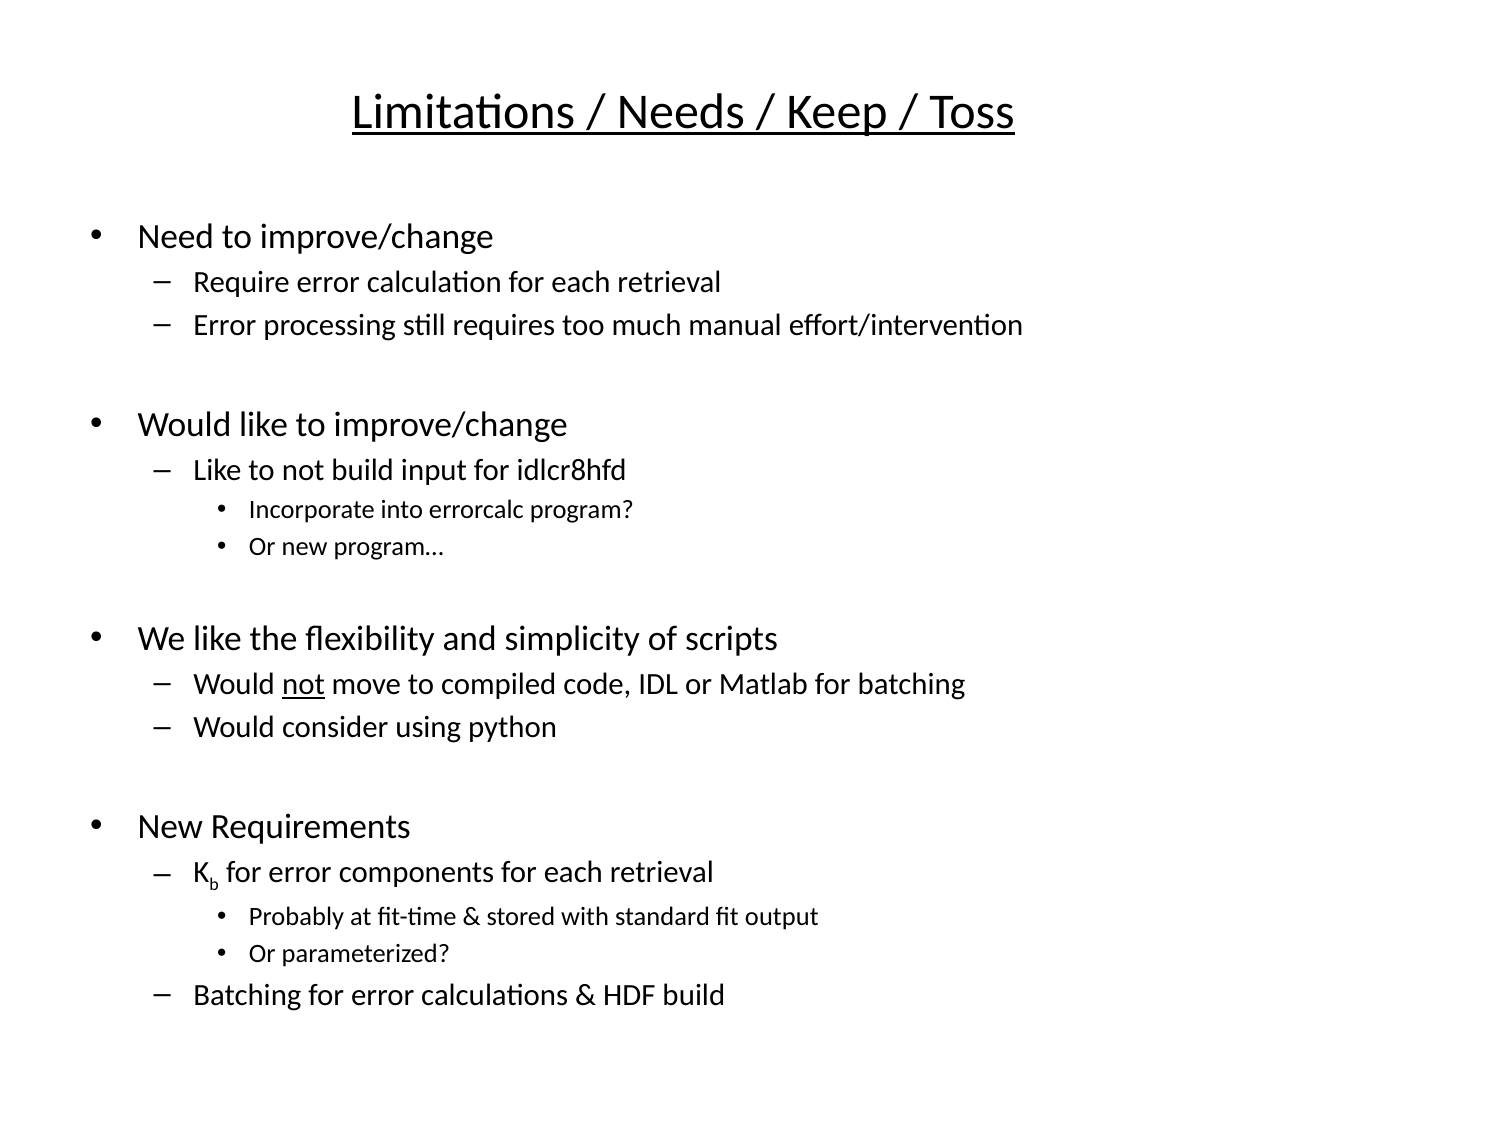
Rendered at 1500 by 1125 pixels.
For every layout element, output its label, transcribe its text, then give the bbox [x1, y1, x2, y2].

list Need to improve/change Require error calculation for each retrieval Error processing still requires too much manual effort/intervention Would like to improve/change Like to not build input for idlcr8hfd Incorporate into errorcalc program? Or new program… We like the flexibility and simplicity of scripts Would not move to compiled code, IDL or Matlab for batching Would consider using python New Requirements Kb for error components for each retrieval Probably at fit-time & stored with standard fit output Or parameterized? Batching for error calculations & HDF build [75, 205, 1425, 1032]
text_box Limitations / Needs / Keep / Toss [336, 71, 1030, 147]
